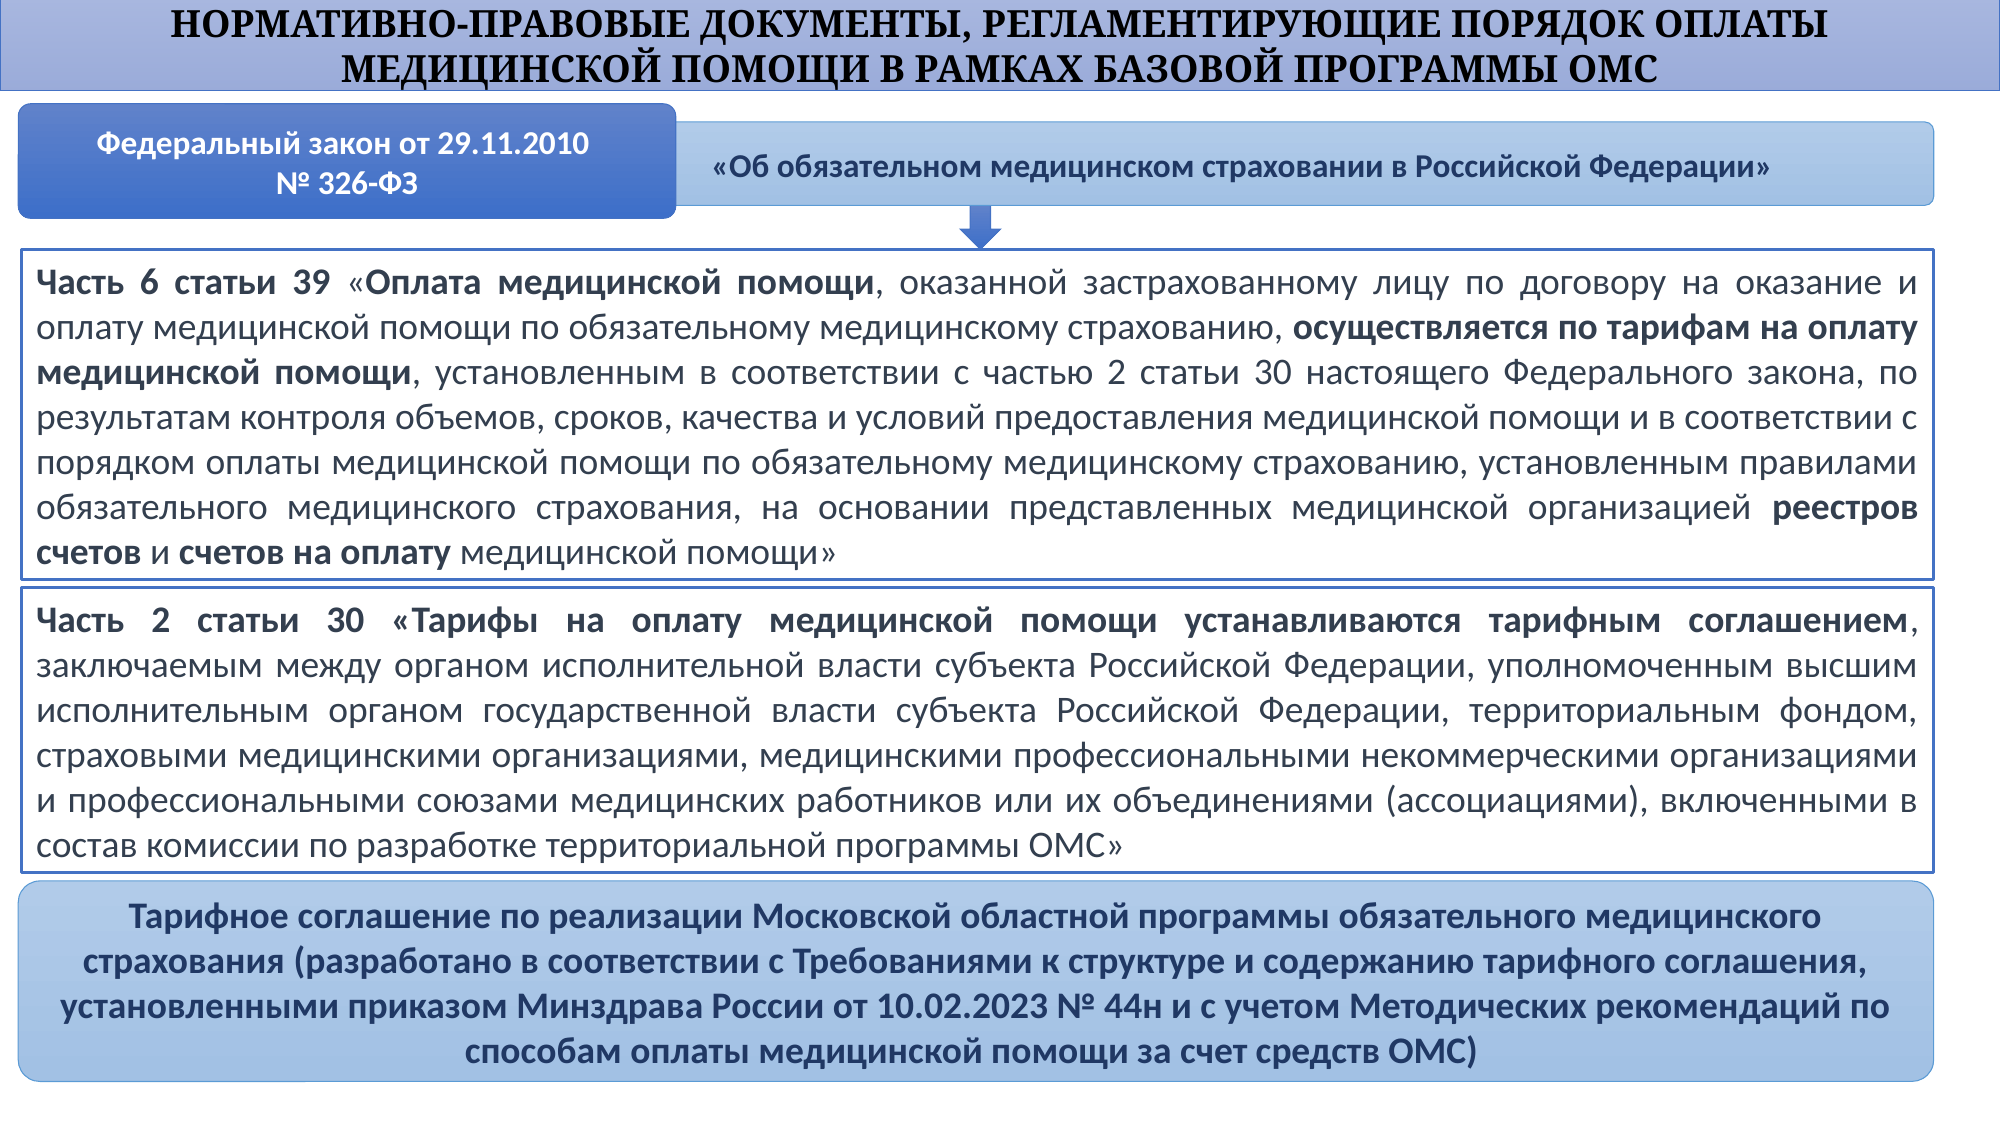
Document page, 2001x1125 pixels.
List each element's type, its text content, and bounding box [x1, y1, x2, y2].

text_box НОРМАТИВНО-ПРАВОВЫЕ ДОКУМЕНТЫ, РЕГЛАМЕНТИРУЮЩИЕ ПОРЯДОК ОПЛАТЫ МЕДИЦИНСКОЙ ПОМОЩИ В РАМКАХ БАЗОВОЙ ПРОГРАММЫ ОМС [0, 0, 2000, 91]
text_box «Об обязательном медицинском страховании в Российской Федерации» [677, 121, 1935, 206]
text_box Федеральный закон от 29.11.2010 № 326-ФЗ [17, 103, 677, 219]
text_box Часть 6 статьи 39 «Оплата медицинской помощи, оказанной застрахованному лицу по договору на оказание и оплату медицинской помощи по обязательному медицинскому страхованию, осуществляется по тарифам на оплату медицинской помощи, установленным в соответствии с частью 2 статьи 30 настоящего Федерального закона, по результатам контроля объемов, сроков, качества и условий предоставления медицинской помощи и в соответствии с порядком оплаты медицинской помощи по обязательному медицинскому страхованию, установленным правилами обязательного медицинского страхования, на основании представленных медицинской организацией реестров счетов и счетов на оплату медицинской помощи» [21, 249, 1934, 580]
text_box Часть 2 статьи 30 «Тарифы на оплату медицинской помощи устанавливаются тарифным соглашением, заключаемым между органом исполнительной власти субъекта Российской Федерации, уполномоченным высшим исполнительным органом государственной власти субъекта Российской Федерации, территориальным фондом, страховыми медицинскими организациями, медицинскими профессиональными некоммерческими организациями и профессиональными союзами медицинских работников или их объединениями (ассоциациями), включенными в состав комиссии по разработке территориальной программы ОМС» [21, 587, 1934, 873]
text_box [958, 206, 1002, 249]
text_box Тарифное соглашение по реализации Московской областной программы обязательного медицинского страхования (разработано в соответствии с Требованиями к структуре и содержанию тарифного соглашения, установленными приказом Минздрава России от 10.02.2023 № 44н и с учетом Методических рекомендаций по способам оплаты медицинской помощи за счет средств ОМС) [17, 880, 1935, 1083]
